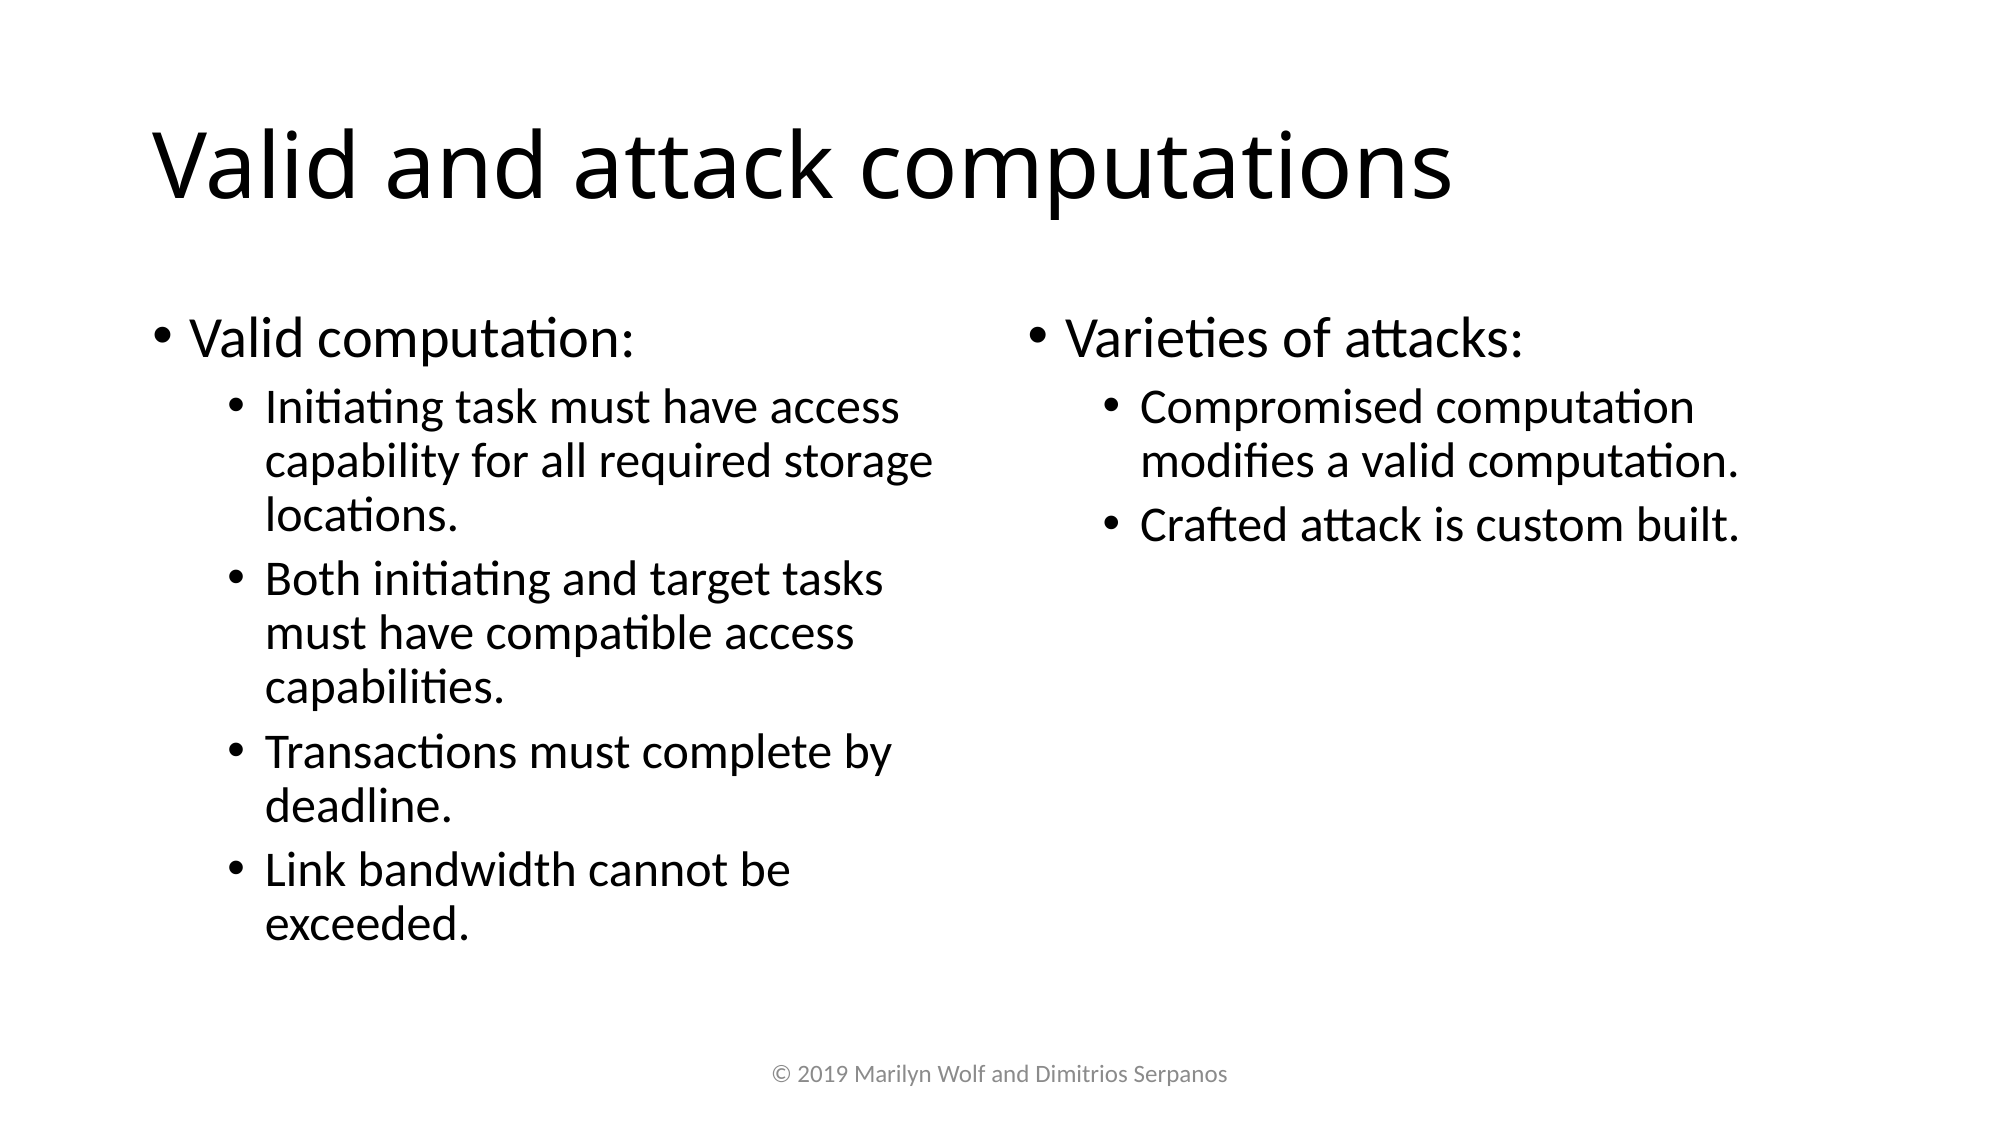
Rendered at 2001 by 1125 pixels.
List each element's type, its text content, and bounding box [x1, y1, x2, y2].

title Valid and attack computations [137, 59, 1863, 278]
list Varieties of attacks: Compromised computation modifies a valid computation. Crafted attack is custom built. [1012, 299, 1863, 1014]
list Valid computation: Initiating task must have access capability for all required storage locations. Both initiating and target tasks must have compatible access capabilities. Transactions must complete by deadline. Link bandwidth cannot be exceeded. [137, 299, 988, 1014]
footer © 2019 Marilyn Wolf and Dimitrios Serpanos [662, 1042, 1338, 1103]
